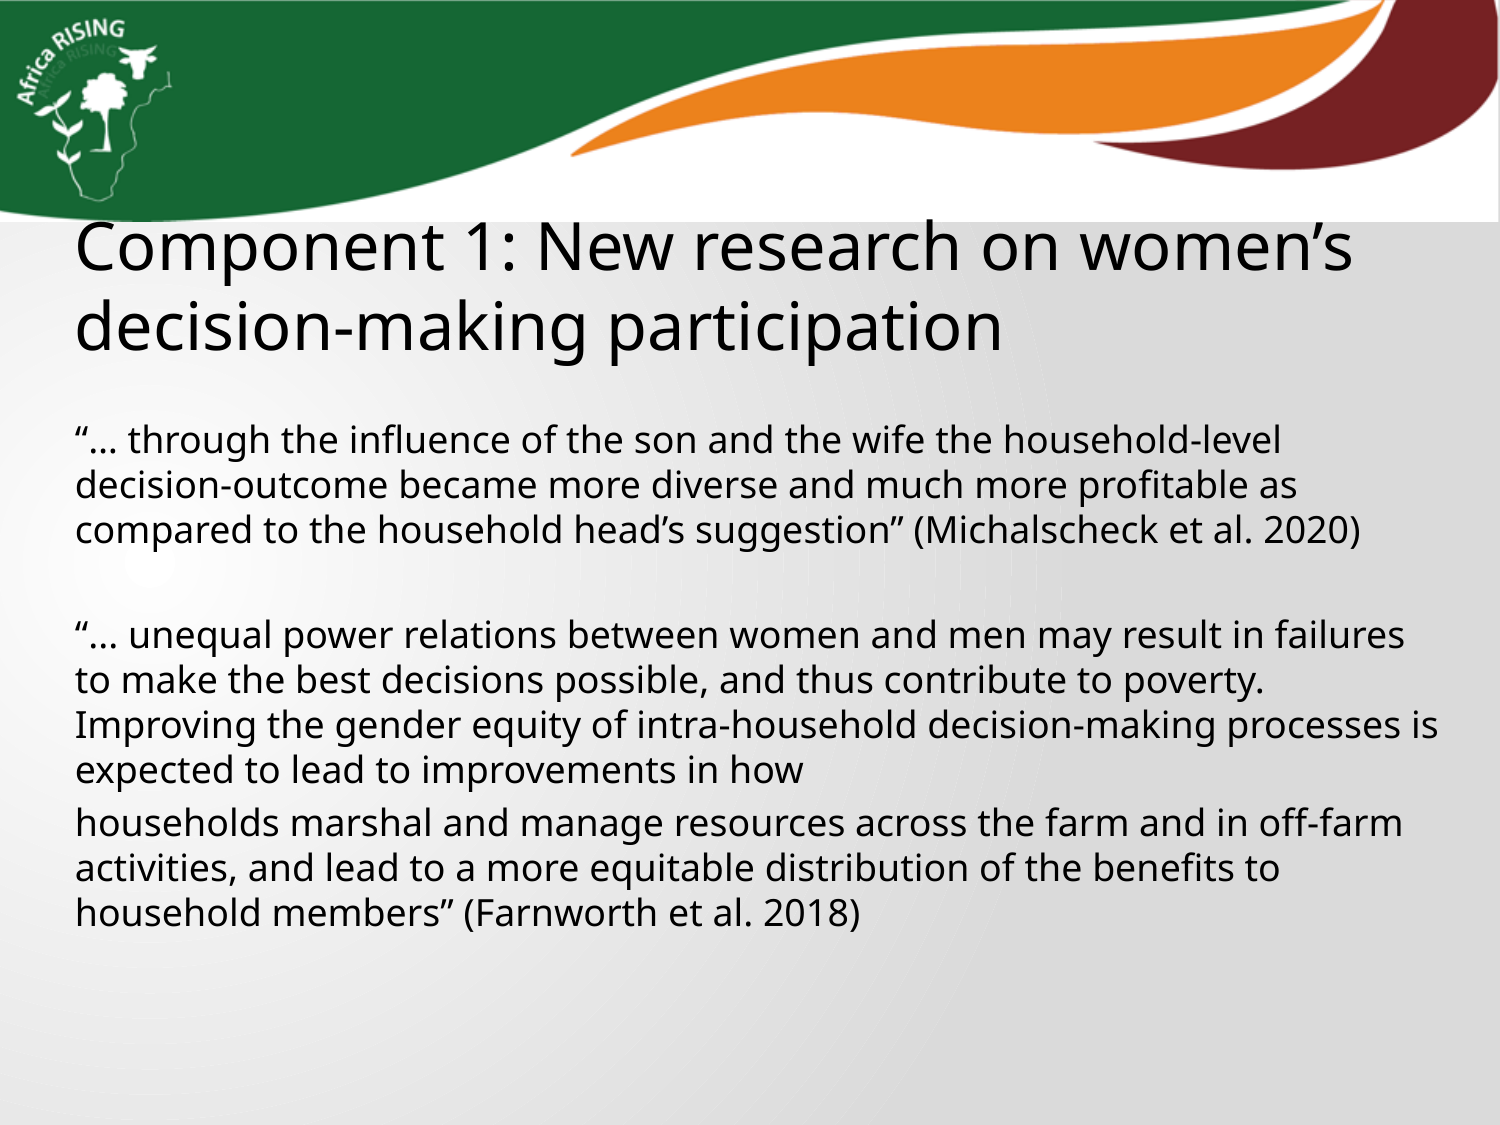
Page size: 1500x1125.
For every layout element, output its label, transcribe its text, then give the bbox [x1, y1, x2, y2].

list Component 1: New research on women’s decision-making participation “… through the influence of the son and the wife the household-level decision-outcome became more diverse and much more profitable as compared to the household head’s suggestion” (Michalscheck et al. 2020) “... unequal power relations between women and men may result in failures to make the best decisions possible, and thus contribute to poverty. Improving the gender equity of intra-household decision-making processes is expected to lead to improvements in how households marshal and manage resources across the farm and in off-farm activities, and lead to a more equitable distribution of the benefits to household members” (Farnworth et al. 2018) [41, 196, 1459, 287]
picture [0, 0, 1499, 222]
